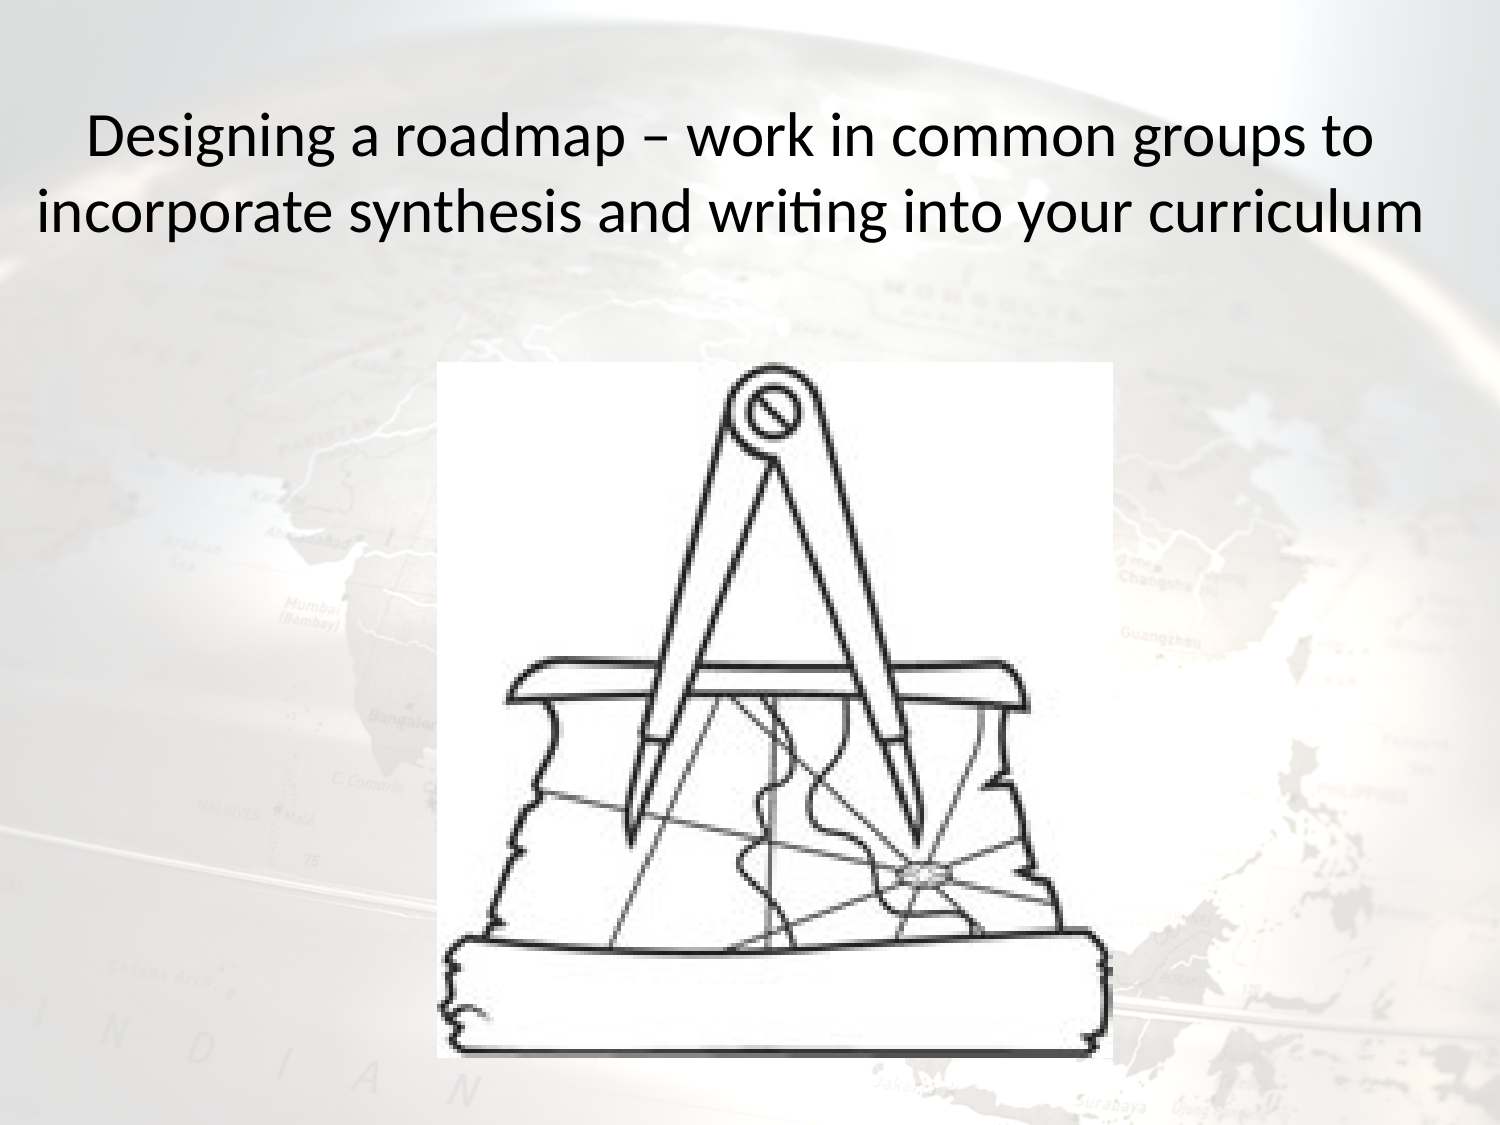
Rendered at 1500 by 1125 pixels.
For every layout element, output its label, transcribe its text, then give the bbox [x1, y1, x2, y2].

picture [437, 362, 1113, 1059]
title Designing a roadmap – work in common groups to incorporate synthesis and writing into your curriculum [0, 75, 1463, 263]
